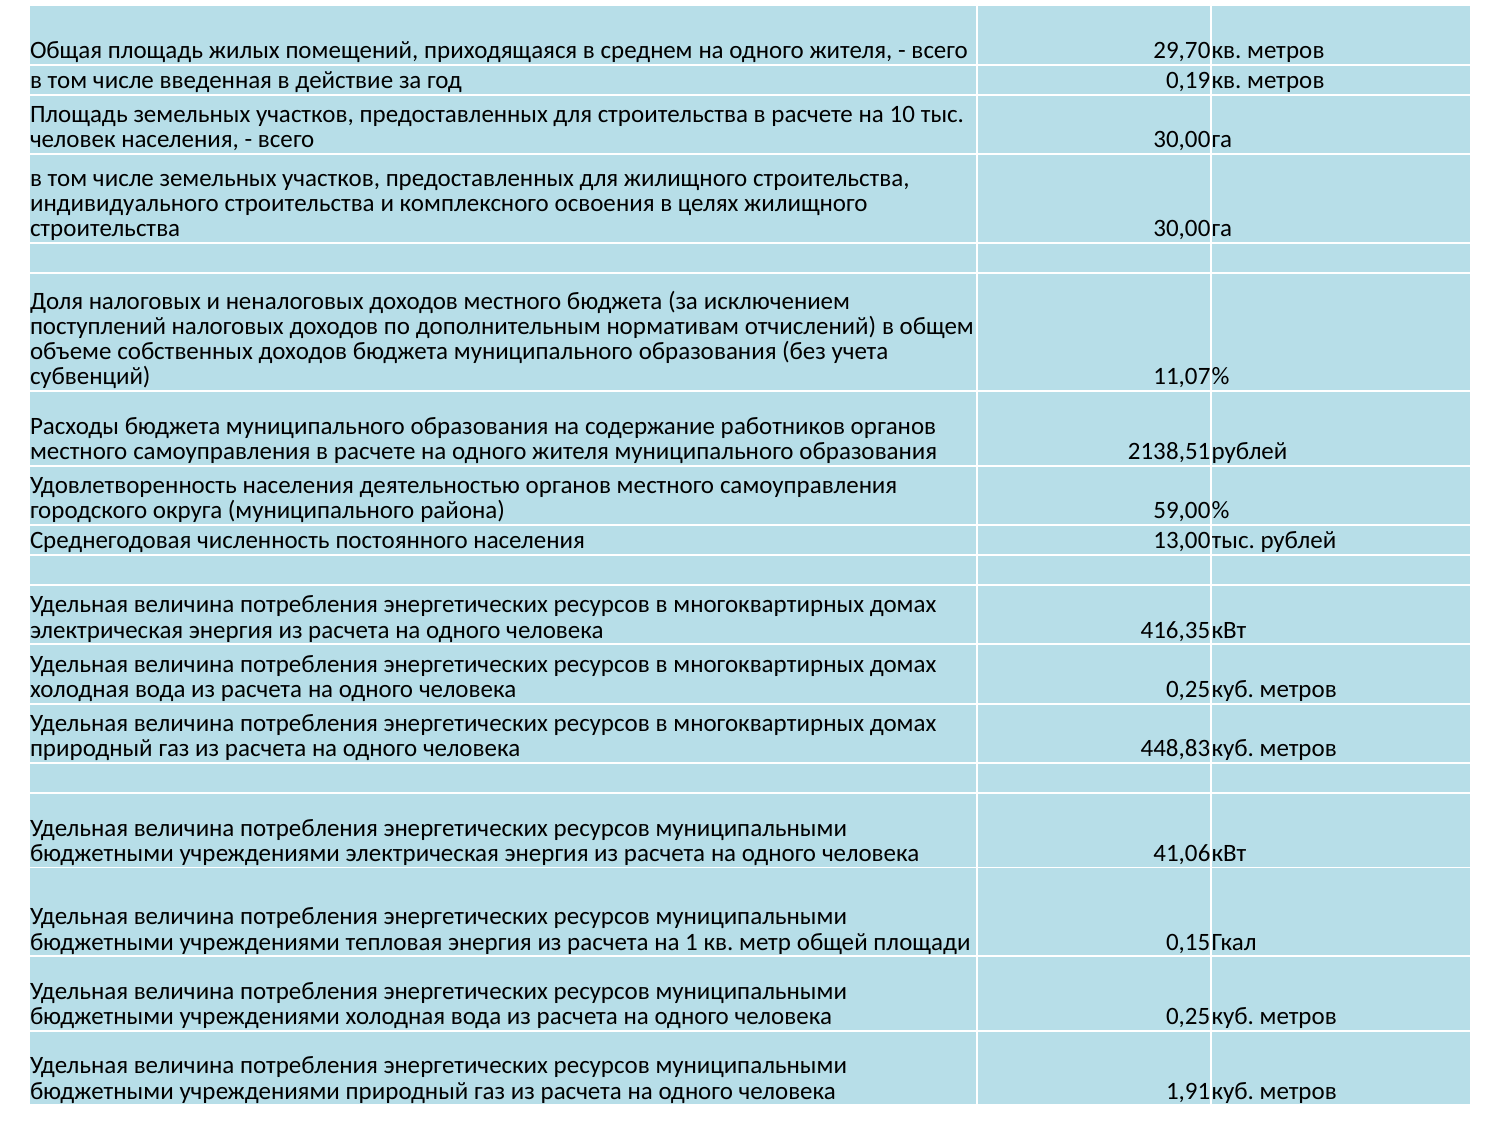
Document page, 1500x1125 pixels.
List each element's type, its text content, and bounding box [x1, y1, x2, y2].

table_cell в том числе земельных участков, предоставленных для жилищного строительства, индивидуального строительства и комплексного освоения в целях жилищного строительства [30, 155, 976, 242]
table_cell 0,25 [978, 645, 1210, 703]
table_header 29,70 [978, 6, 1210, 64]
table_cell рублей [1212, 392, 1470, 465]
table_cell [30, 244, 976, 272]
table_cell Среднегодовая численность постоянного населения [30, 526, 976, 554]
table_cell 30,00 [978, 155, 1210, 242]
table_cell кв. метров [1212, 66, 1470, 94]
table_cell 0,19 [978, 66, 1210, 94]
table_header кв. метров [1212, 6, 1470, 64]
table_cell [978, 244, 1210, 272]
table_cell [1212, 556, 1470, 584]
table_cell кВт [1212, 586, 1470, 643]
table_cell Удельная величина потребления энергетических ресурсов в многоквартирных домах электрическая энергия из расчета на одного человека [30, 586, 976, 643]
table_cell Доля налоговых и неналоговых доходов местного бюджета (за исключением поступлений налоговых доходов по дополнительным нормативам отчислений) в общем объеме собственных доходов бюджета муниципального образования (без учета субвенций) [30, 274, 976, 390]
table_cell 2138,51 [978, 392, 1210, 465]
table_cell Расходы бюджета муниципального образования на содержание работников органов местного самоуправления в расчете на одного жителя муниципального образования [30, 392, 976, 465]
table_cell 1,91 [978, 1032, 1210, 1104]
table_cell [978, 556, 1210, 584]
table_cell Удельная величина потребления энергетических ресурсов муниципальными бюджетными учреждениями тепловая энергия из расчета на 1 кв. метр общей площади [30, 868, 976, 955]
table_cell кВт [1212, 794, 1470, 867]
table_cell Удовлетворенность населения деятельностью органов местного самоуправления городского округа (муниципального района) [30, 467, 976, 524]
table_cell 13,00 [978, 526, 1210, 554]
table_cell 448,83 [978, 705, 1210, 762]
table_cell в том числе введенная в действие за год [30, 66, 976, 94]
table_cell 0,15 [978, 868, 1210, 955]
table_cell % [1212, 467, 1470, 524]
table_cell [1212, 244, 1470, 272]
table_header Общая площадь жилых помещений, приходящаяся в среднем на одного жителя, - всего [30, 6, 976, 64]
table_cell 0,25 [978, 957, 1210, 1030]
table_cell Удельная величина потребления энергетических ресурсов муниципальными бюджетными учреждениями электрическая энергия из расчета на одного человека [30, 794, 976, 867]
table_cell Удельная величина потребления энергетических ресурсов в многоквартирных домах природный газ из расчета на одного человека [30, 705, 976, 762]
table_cell [30, 764, 976, 792]
table_cell 30,00 [978, 96, 1210, 153]
table_cell куб. метров [1212, 645, 1470, 703]
table_cell 11,07 [978, 274, 1210, 390]
table_cell Удельная величина потребления энергетических ресурсов муниципальными бюджетными учреждениями природный газ из расчета на одного человека [30, 1032, 976, 1104]
table_cell 416,35 [978, 586, 1210, 643]
table_cell [1212, 764, 1470, 792]
table_cell % [1212, 274, 1470, 390]
table_cell Удельная величина потребления энергетических ресурсов муниципальными бюджетными учреждениями холодная вода из расчета на одного человека [30, 957, 976, 1030]
table_cell [30, 556, 976, 584]
table_cell куб. метров [1212, 705, 1470, 762]
table_cell [978, 764, 1210, 792]
table_cell Удельная величина потребления энергетических ресурсов в многоквартирных домах холодная вода из расчета на одного человека [30, 645, 976, 703]
table_cell Гкал [1212, 868, 1470, 955]
table_cell га [1212, 96, 1470, 153]
table_cell 41,06 [978, 794, 1210, 867]
table_cell тыс. рублей [1212, 526, 1470, 554]
table_cell 59,00 [978, 467, 1210, 524]
table_cell га [1212, 155, 1470, 242]
table_cell куб. метров [1212, 1032, 1470, 1104]
table_cell куб. метров [1212, 957, 1470, 1030]
table_cell Площадь земельных участков, предоставленных для строительства в расчете на 10 тыс. человек населения, - всего [30, 96, 976, 153]
